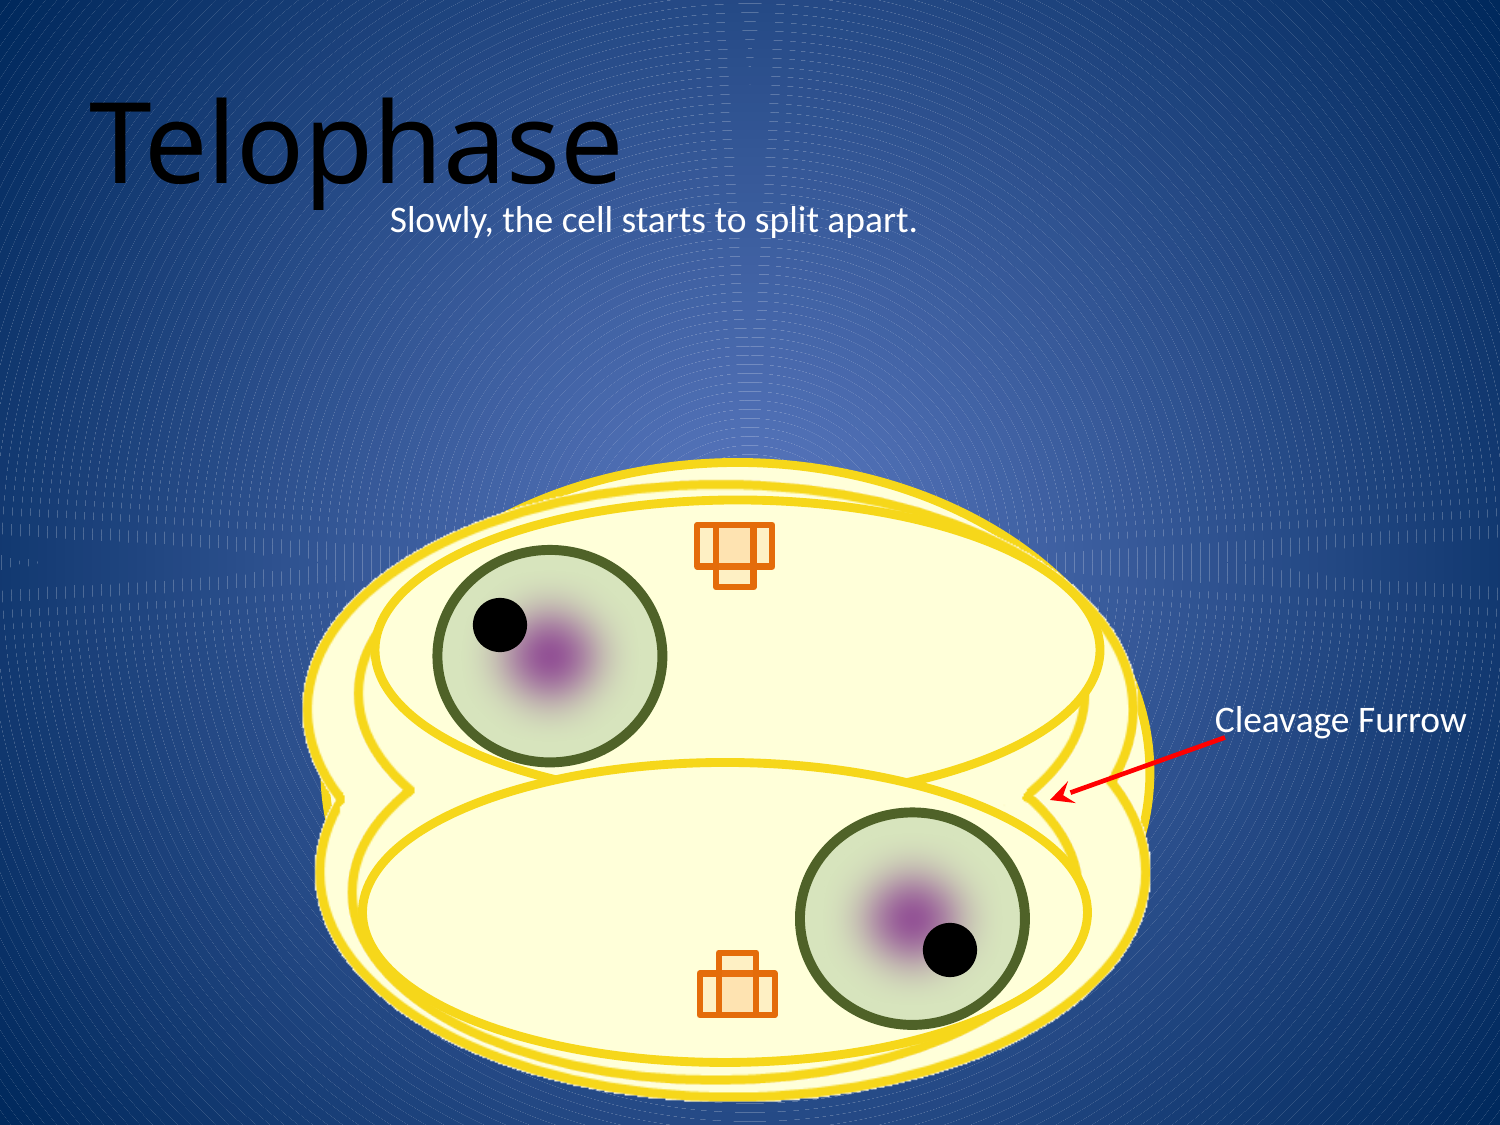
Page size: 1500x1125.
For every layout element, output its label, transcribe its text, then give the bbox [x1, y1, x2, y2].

picture [287, 462, 1176, 1125]
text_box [697, 524, 773, 588]
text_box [799, 812, 1026, 1026]
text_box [1049, 737, 1226, 801]
text_box Telophase [75, 45, 700, 233]
text_box Cleavage Furrow [1200, 687, 1500, 748]
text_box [437, 549, 663, 763]
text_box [699, 952, 776, 1016]
text_box Slowly, the cell starts to split apart. [374, 187, 1138, 248]
